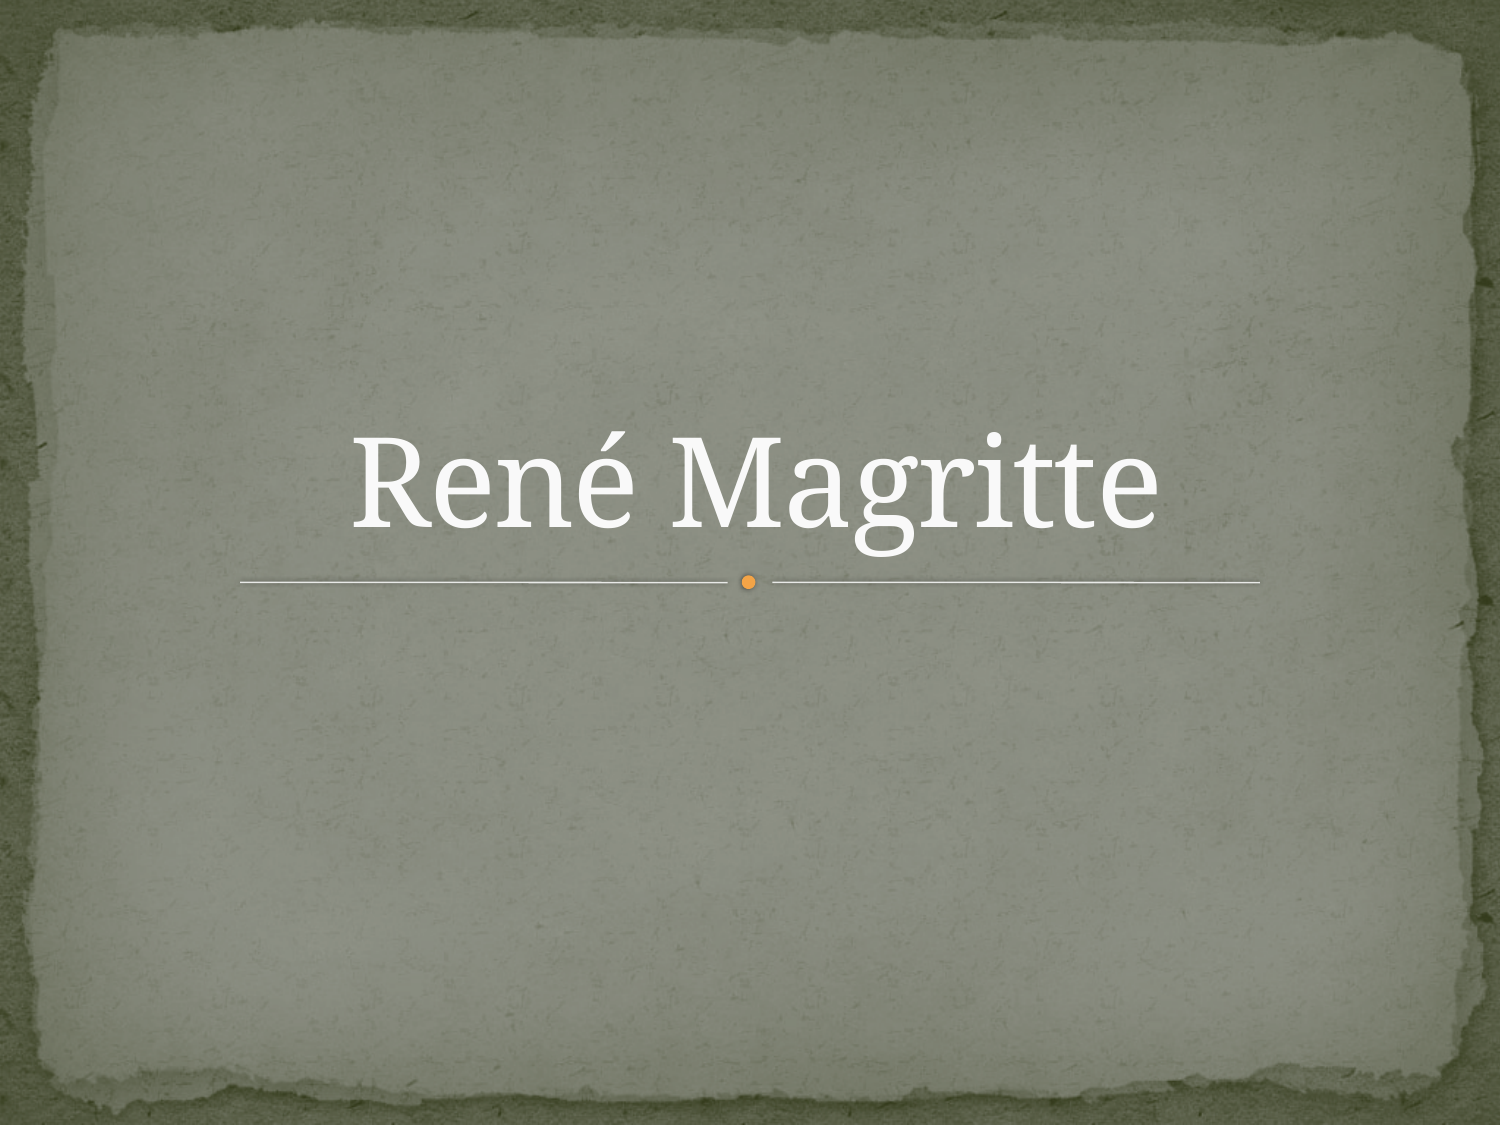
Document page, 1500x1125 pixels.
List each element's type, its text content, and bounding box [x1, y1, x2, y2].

title René Magritte [74, 235, 1438, 561]
